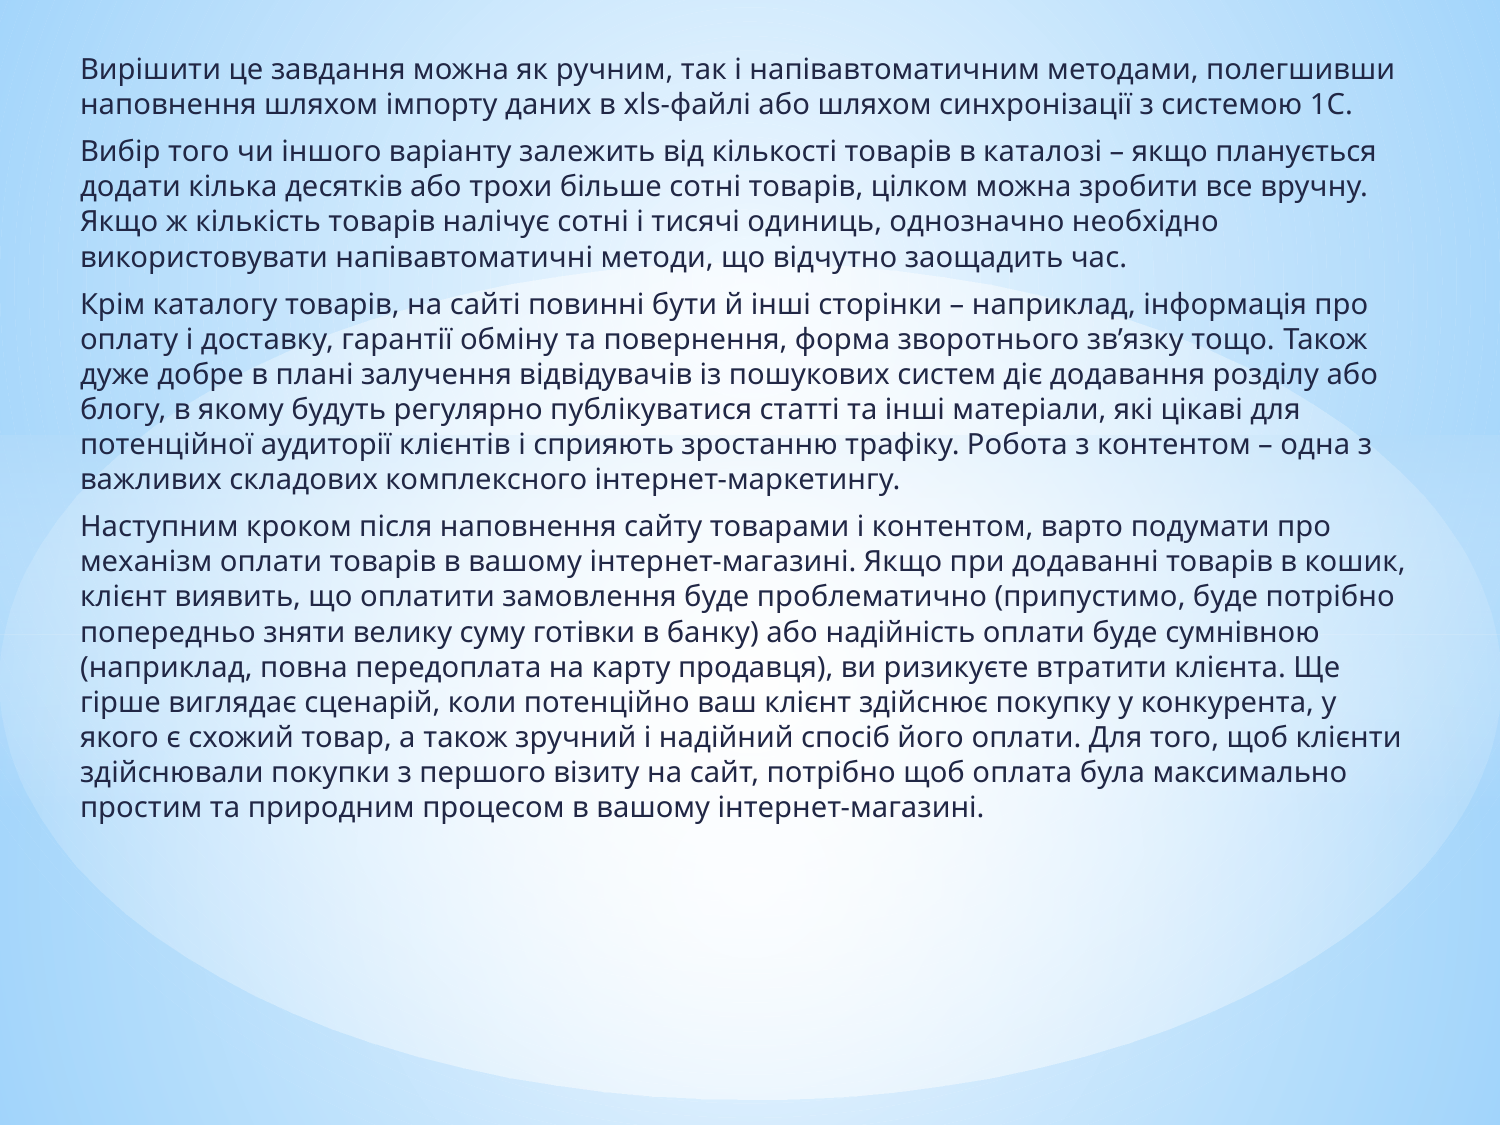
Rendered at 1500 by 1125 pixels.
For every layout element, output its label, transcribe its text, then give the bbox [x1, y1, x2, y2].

subtitle Вирішити це завдання можна як ручним, так і напівавтоматичним методами, полегшивши наповнення шляхом імпорту даних в xls-файлі або шляхом синхронізації з системою 1С. Вибір того чи іншого варіанту залежить від кількості товарів в каталозі – якщо планується додати кілька десятків або трохи більше сотні товарів, цілком можна зробити все вручну. Якщо ж кількість товарів налічує сотні і тисячі одиниць, однозначно необхідно використовувати напівавтоматичні методи, що відчутно заощадить час. Крім каталогу товарів, на сайті повинні бути й інші сторінки – наприклад, інформація про оплату і доставку, гарантії обміну та повернення, форма зворотнього зв’язку тощо. Також дуже добре в плані залучення відвідувачів із пошукових систем діє додавання розділу або блогу, в якому будуть регулярно публікуватися статті та інші матеріали, які цікаві для потенційної аудиторії клієнтів і сприяють зростанню трафіку. Робота з контентом – одна з важливих складових комплексного інтернет-маркетингу. Наступним кроком після наповнення сайту товарами і контентом, варто подумати про механізм оплати товарів в вашому інтернет-магазині. Якщо при додаванні товарів в кошик, клієнт виявить, що оплатити замовлення буде проблематично (припустимо, буде потрібно попередньо зняти велику суму готівки в банку) або надійність оплати буде сумнівною (наприклад, повна передоплата на карту продавця), ви ризикуєте втратити клієнта. Ще гірше виглядає сценарій, коли потенційно ваш клієнт здійснює покупку у конкурента, у якого є схожий товар, а також зручний і надійний спосіб його оплати. Для того, щоб клієнти здійснювали покупки з першого візиту на сайт, потрібно щоб оплата була максимально простим та природним процесом в вашому інтернет-магазині. [64, 42, 1436, 1071]
